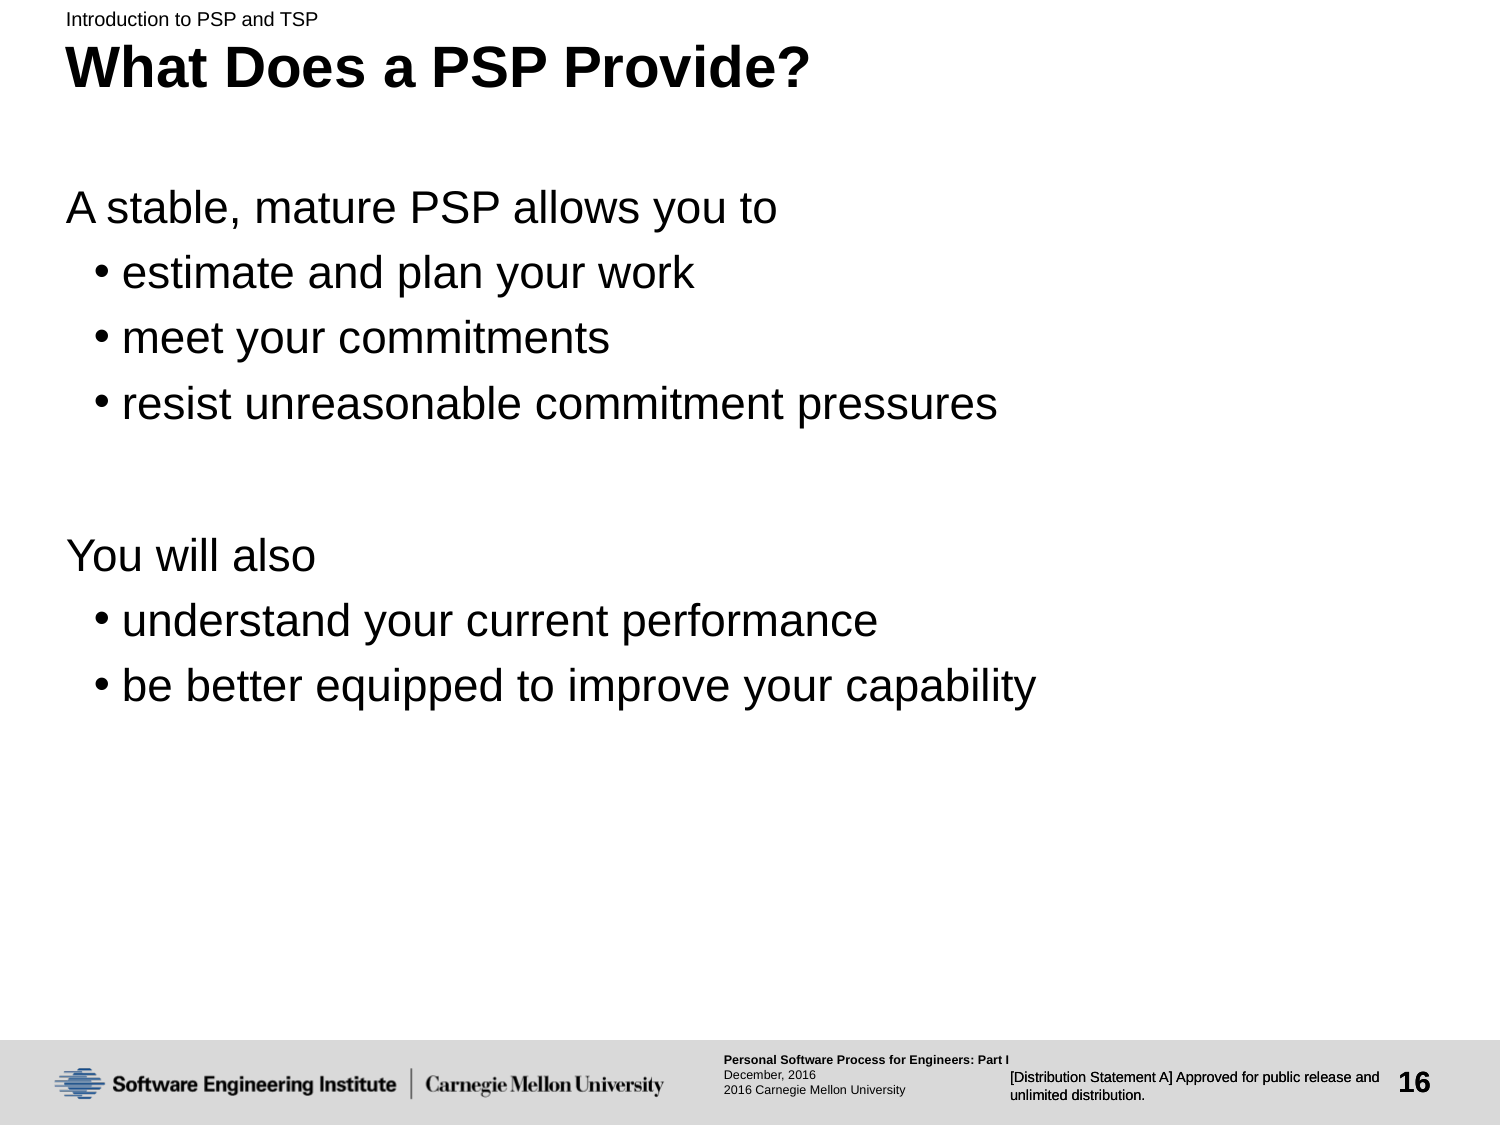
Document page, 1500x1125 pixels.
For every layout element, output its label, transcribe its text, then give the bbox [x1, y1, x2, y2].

picture [46, 1061, 673, 1104]
list A stable, mature PSP allows you to estimate and plan your work meet your commitments resist unreasonable commitment pressures You will also understand your current performance be better equipped to improve your capability [65, 177, 1431, 1000]
title What Does a PSP Provide? [65, 37, 1313, 148]
list Introduction to PSP and TSP [65, 6, 738, 31]
